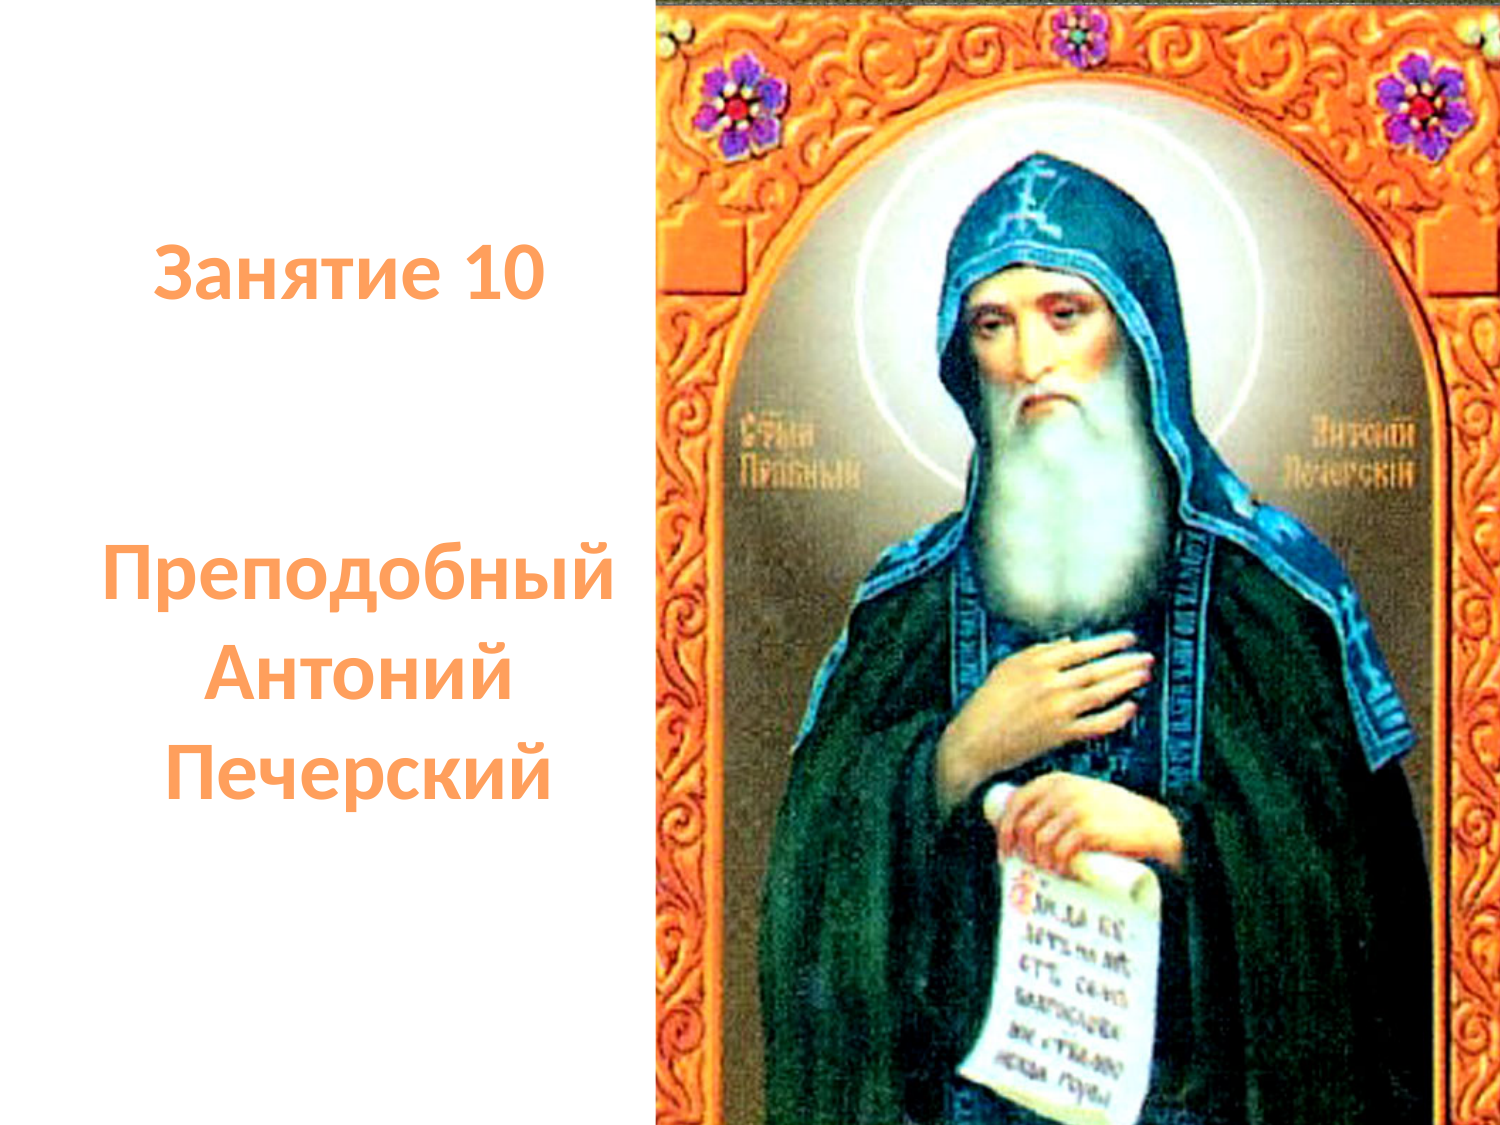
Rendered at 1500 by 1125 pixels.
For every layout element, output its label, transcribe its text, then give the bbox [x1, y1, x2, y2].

picture [655, 0, 1500, 1125]
title Занятие 10 Преподобный Антоний Печерский [75, 45, 644, 988]
